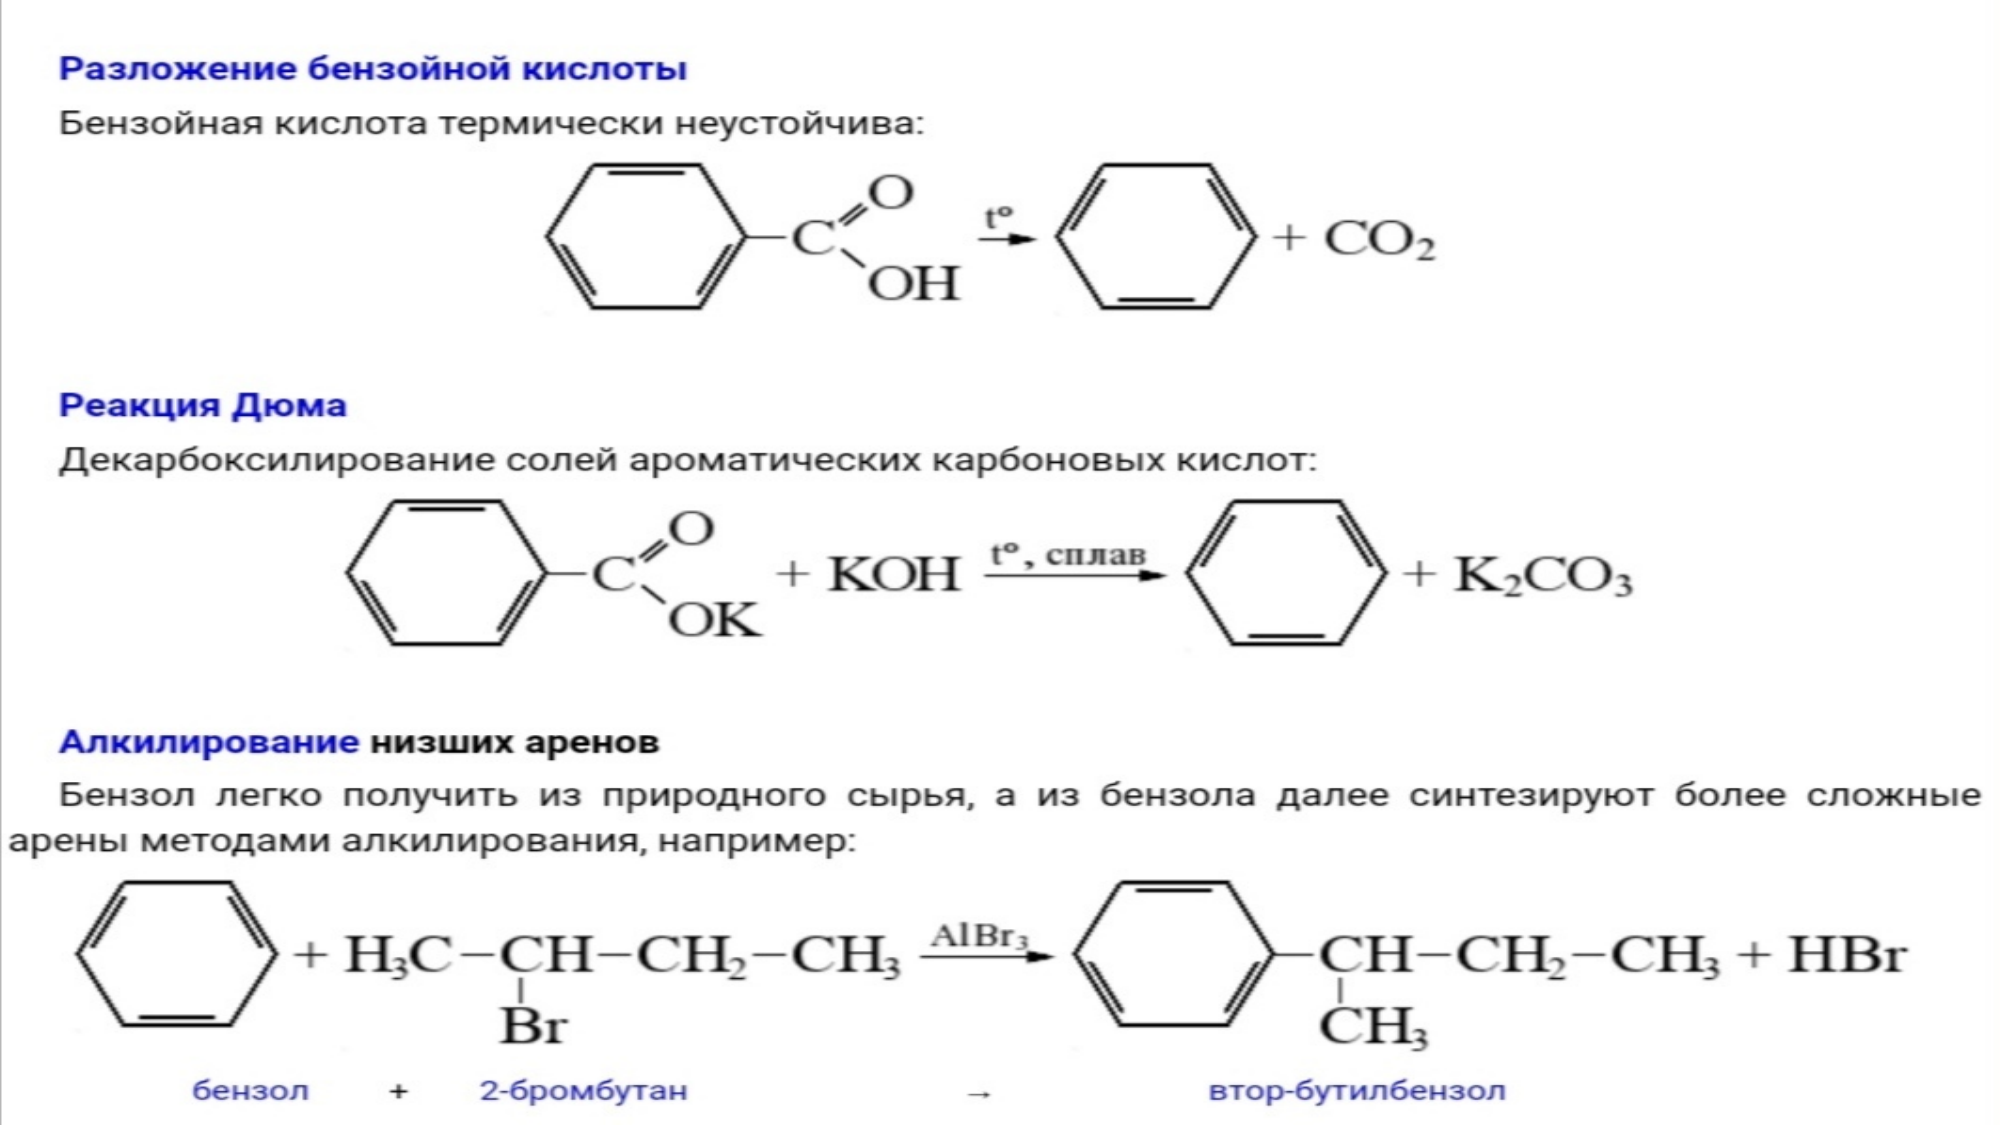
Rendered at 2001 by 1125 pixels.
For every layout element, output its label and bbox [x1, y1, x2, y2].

list [0, 0, 2000, 1125]
